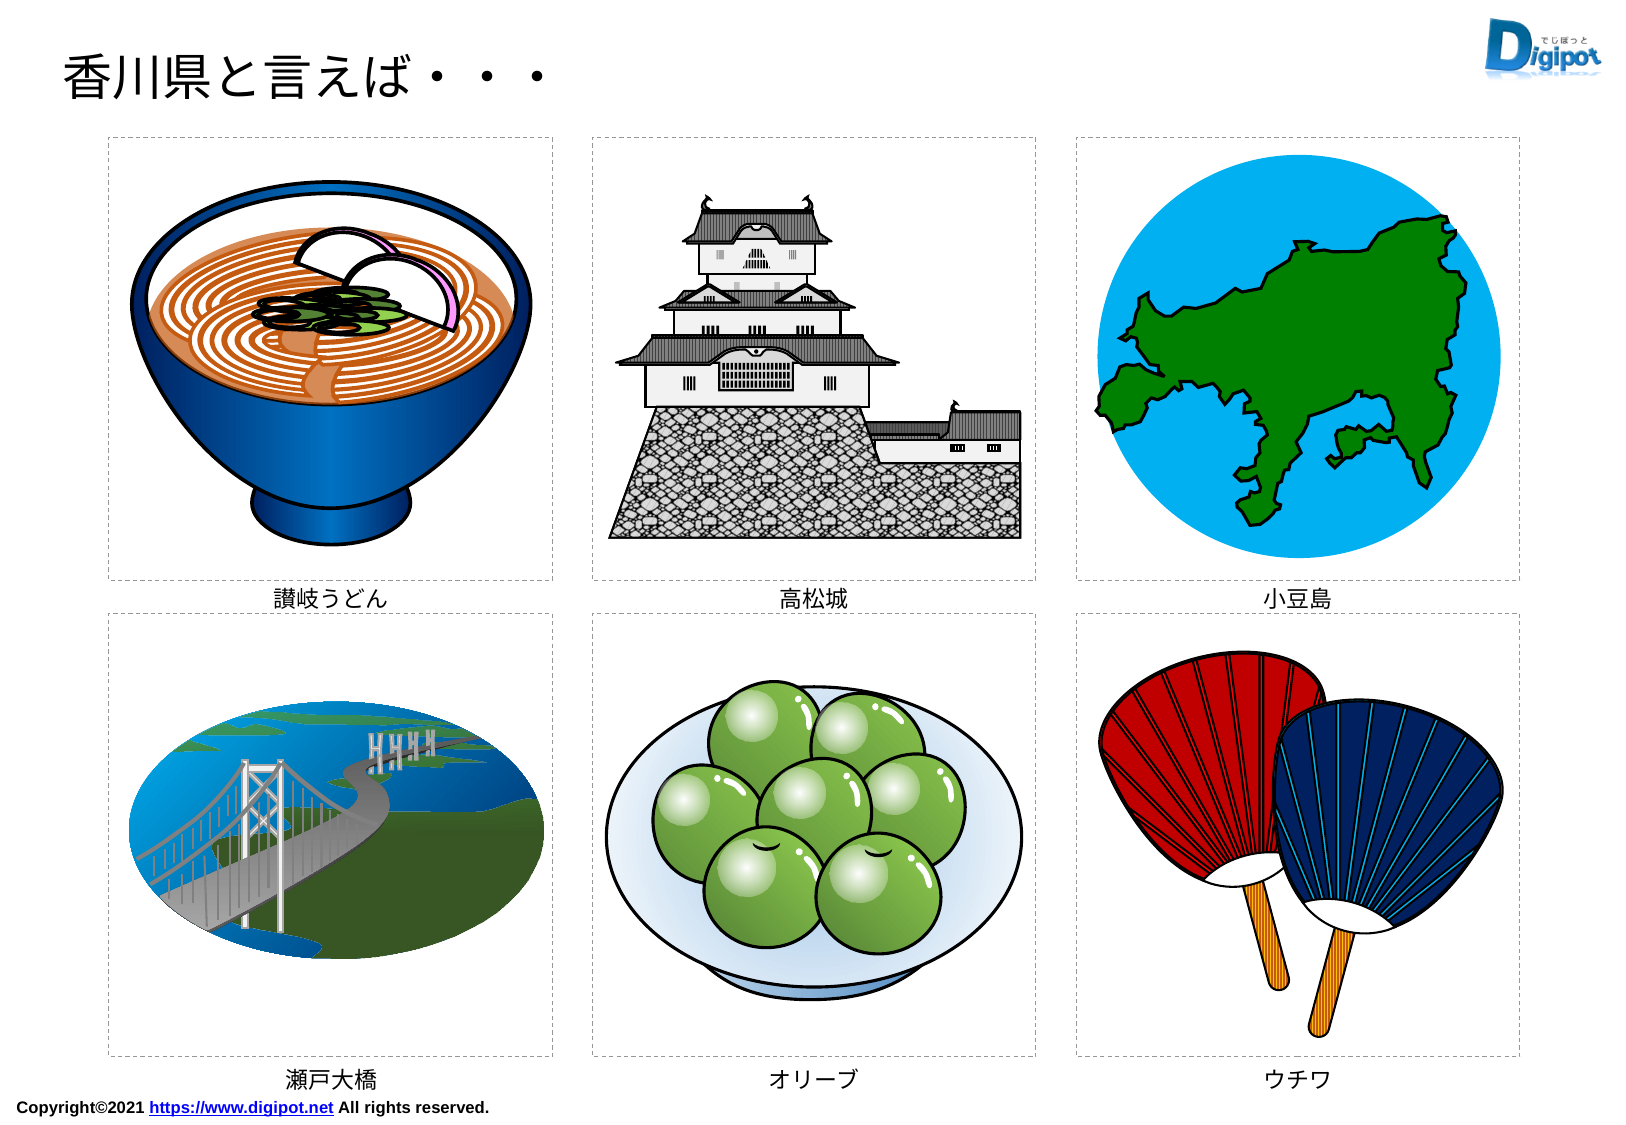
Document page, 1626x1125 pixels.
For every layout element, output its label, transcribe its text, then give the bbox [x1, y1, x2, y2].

text_box 高松城 [587, 577, 1041, 620]
text_box 香川県と言えば・・・ [47, 38, 578, 113]
text_box 小豆島 [1071, 577, 1525, 620]
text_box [1095, 154, 1501, 559]
text_box 瀬戸大橋 [104, 1058, 558, 1101]
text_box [128, 701, 544, 960]
text_box オリーブ [587, 1058, 1041, 1101]
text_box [608, 196, 1021, 538]
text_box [131, 181, 531, 545]
text_box ウチワ [1071, 1058, 1525, 1101]
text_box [1123, 652, 1479, 1044]
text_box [606, 678, 1022, 1000]
text_box 讃岐うどん [104, 577, 558, 620]
picture [1485, 18, 1602, 82]
